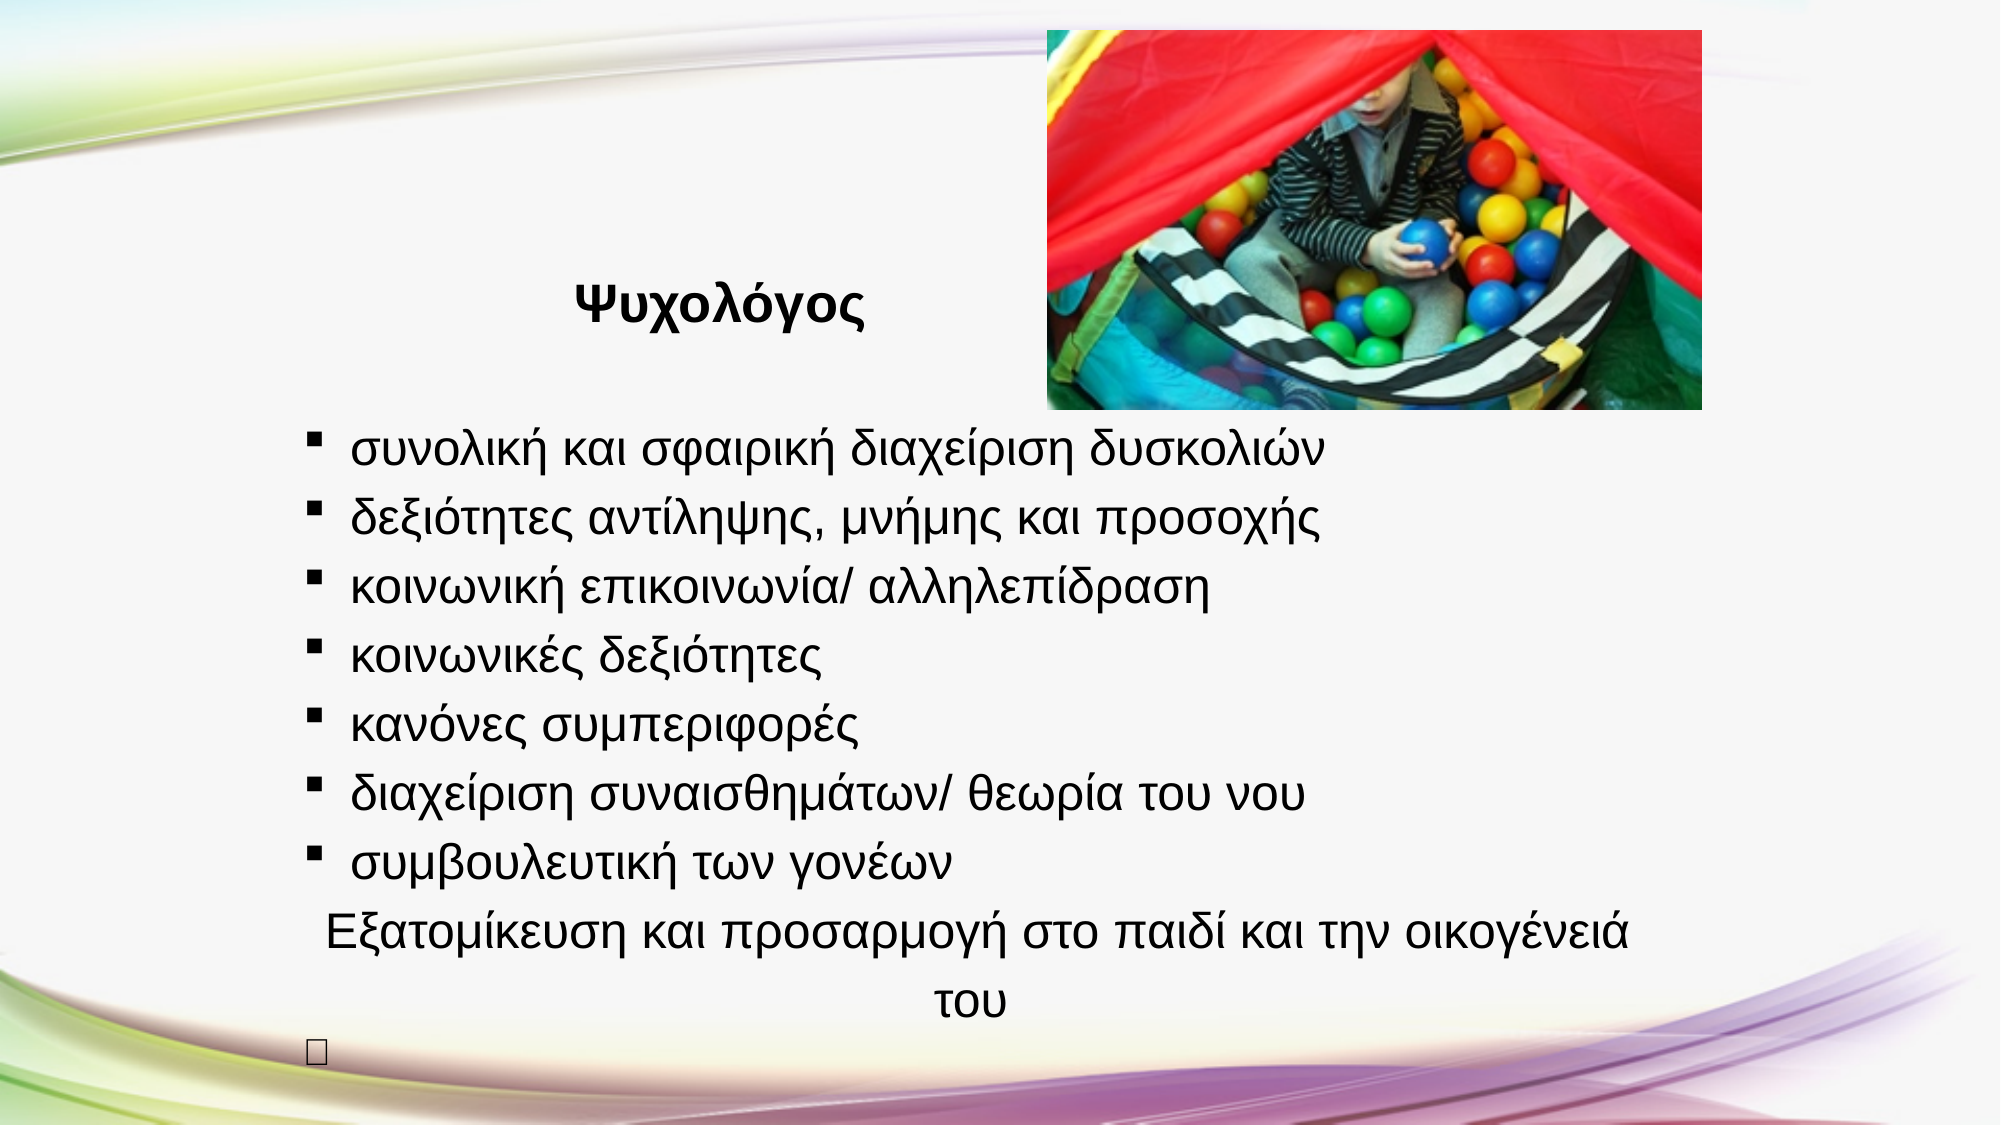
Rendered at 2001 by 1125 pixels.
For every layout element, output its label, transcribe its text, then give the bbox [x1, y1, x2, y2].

text_box Ψυχολόγος [393, 206, 1041, 395]
picture [0, 0, 2001, 1125]
text_box συνολική και σφαιρική διαχείριση δυσκολιών δεξιότητες αντίληψης, μνήμης και προσοχής κοινωνική επικοινωνία/ αλληλεπίδραση κοινωνικές δεξιότητες κανόνες συμπεριφορές διαχείριση συναισθημάτων/ θεωρία του νου συμβουλευτική των γονέων Εξατομίκευση και προσαρμογή στο παιδί και την οικογένειά του  [303, 413, 1653, 1066]
